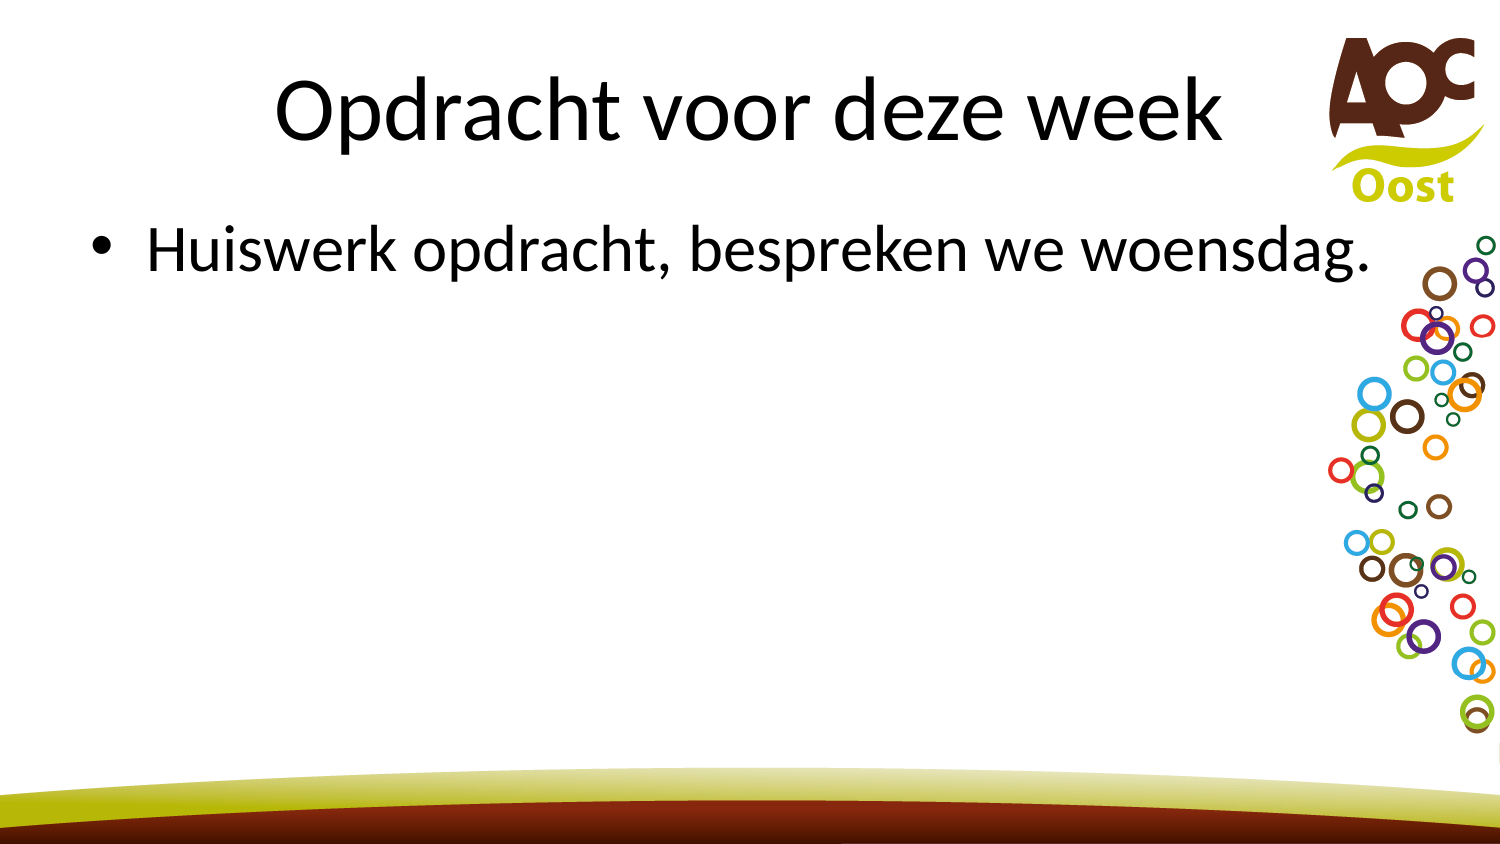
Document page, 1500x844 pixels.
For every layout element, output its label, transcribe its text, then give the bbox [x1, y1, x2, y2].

title Opdracht voor deze week [75, 33, 1425, 175]
list Huiswerk opdracht, bespreken we woensdag. [75, 196, 1425, 754]
picture [0, 0, 1500, 844]
